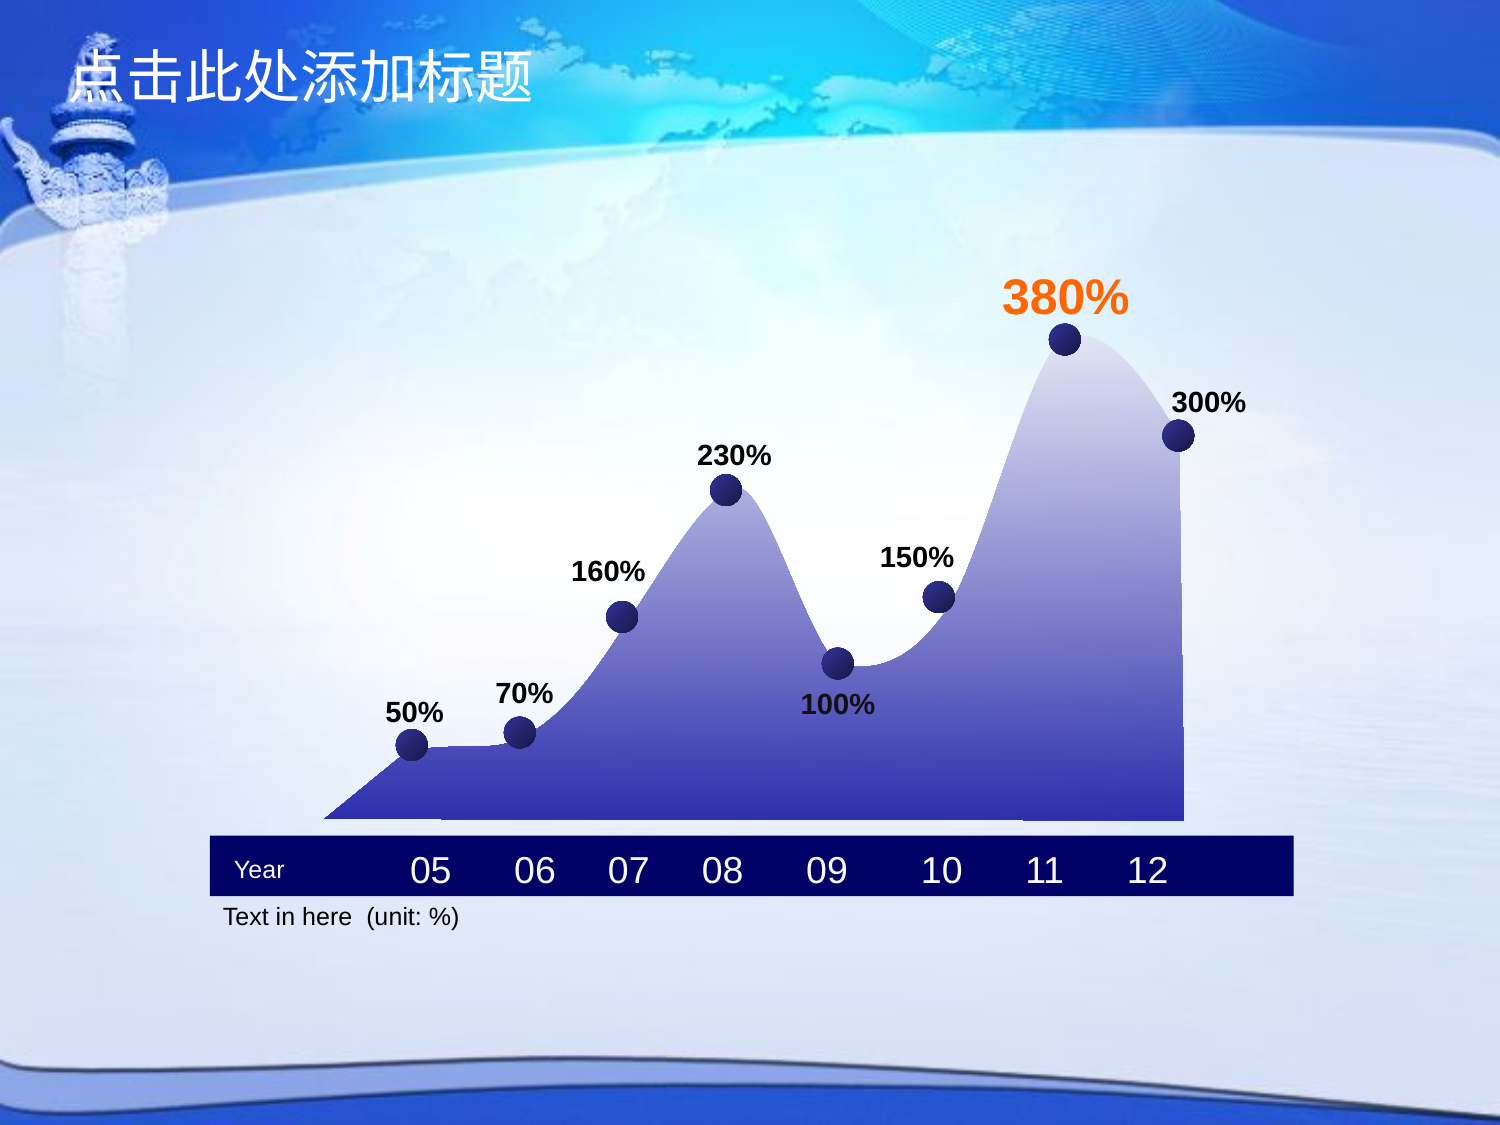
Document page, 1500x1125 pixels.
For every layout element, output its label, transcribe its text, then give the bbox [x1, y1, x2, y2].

text_box 100% [785, 678, 891, 728]
text_box [1048, 323, 1081, 356]
text_box 300% [1156, 376, 1262, 426]
text_box 50% [370, 686, 459, 737]
text_box [606, 601, 638, 633]
text_box 380% [987, 257, 1145, 332]
text_box [324, 335, 1185, 821]
text_box 70% [480, 667, 569, 717]
text_box [710, 474, 742, 506]
text_box 230% [682, 428, 787, 479]
picture [0, 0, 1500, 1125]
text_box 160% [556, 545, 661, 595]
text_box 05 06 07 08 09 10 11 12 [343, 838, 1248, 899]
text_box 点击此处添加标题 [53, 33, 845, 118]
text_box [395, 729, 428, 761]
text_box Year [219, 849, 334, 891]
text_box Text in here (unit: %) [208, 906, 552, 936]
text_box 150% [864, 530, 970, 581]
text_box [1162, 419, 1195, 452]
text_box [503, 716, 536, 749]
text_box [821, 647, 854, 680]
text_box [209, 835, 1294, 897]
text_box [922, 581, 955, 613]
